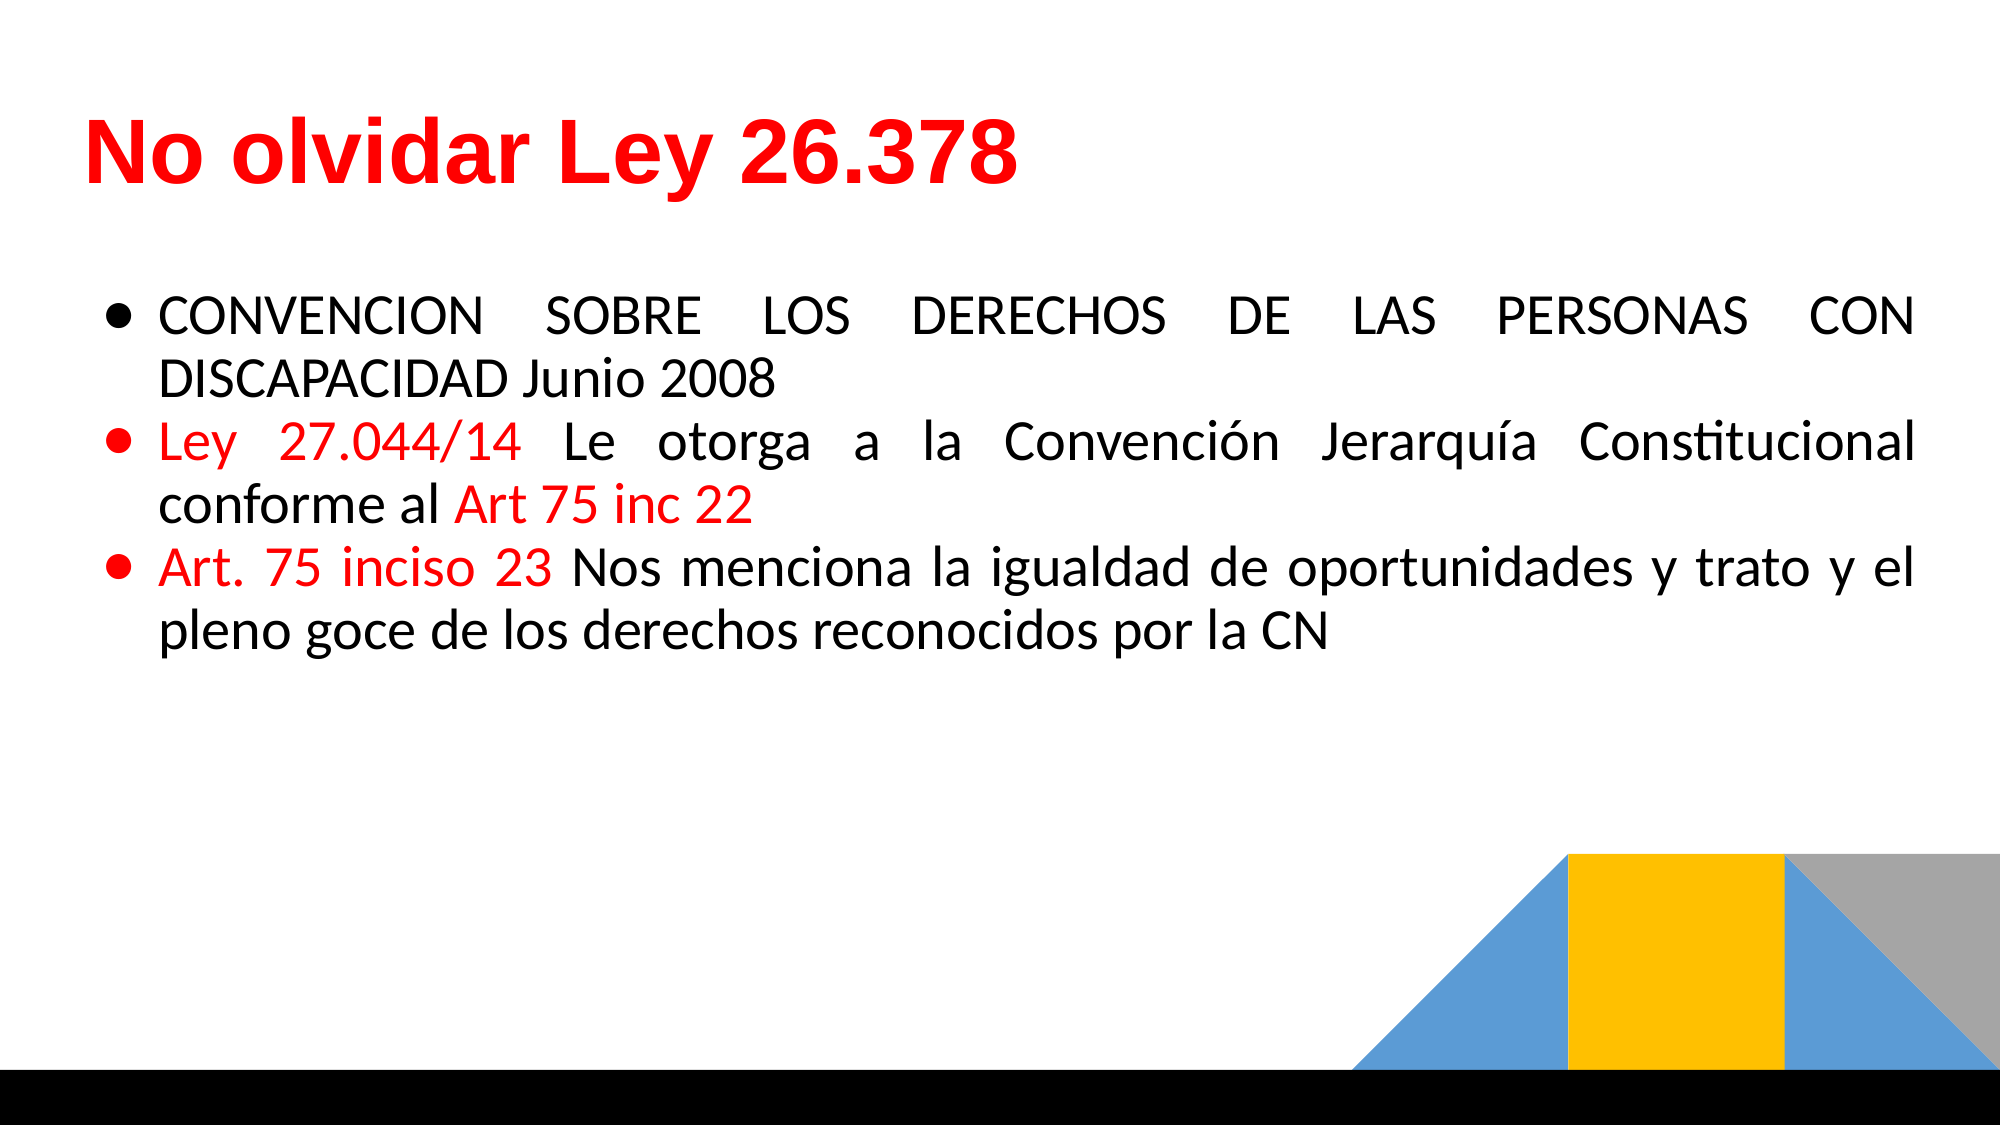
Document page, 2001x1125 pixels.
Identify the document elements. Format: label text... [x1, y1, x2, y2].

list CONVENCION SOBRE LOS DERECHOS DE LAS PERSONAS CON DISCAPACIDAD Junio 2008 Ley 27.044/14 Le otorga a la Convención Jerarquía Constitucional conforme al Art 75 inc 22 Art. 75 inciso 23 Nos menciona la igualdad de oportunidades y trato y el pleno goce de los derechos reconocidos por la CN [68, 268, 1932, 1000]
title No olvidar Ley 26.378 [68, 89, 1932, 223]
